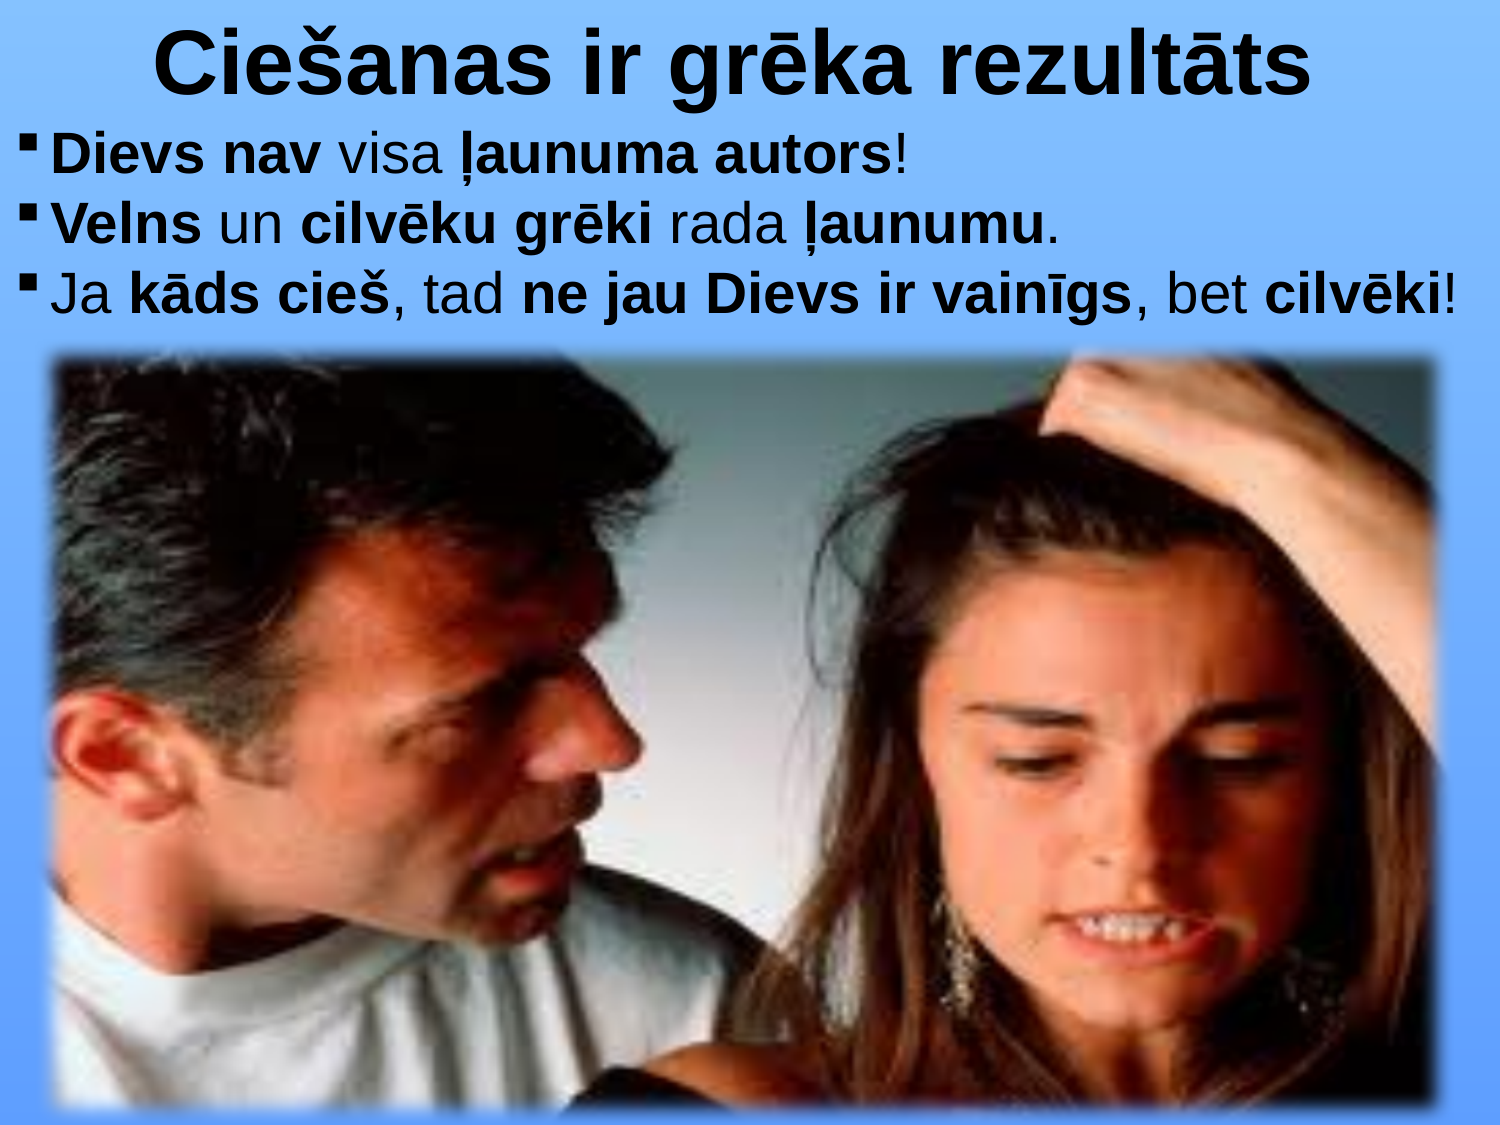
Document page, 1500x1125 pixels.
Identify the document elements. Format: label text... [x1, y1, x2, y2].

title Ciešanas ir grēka rezultāts [58, 0, 1409, 107]
picture [34, 339, 1454, 1125]
text_box Dievs nav visa ļaunuma autors! Velns un cilvēku grēki rada ļaunumu. Ja kāds cieš, tad ne jau Dievs ir vainīgs, bet cilvēki! [0, 107, 1500, 333]
